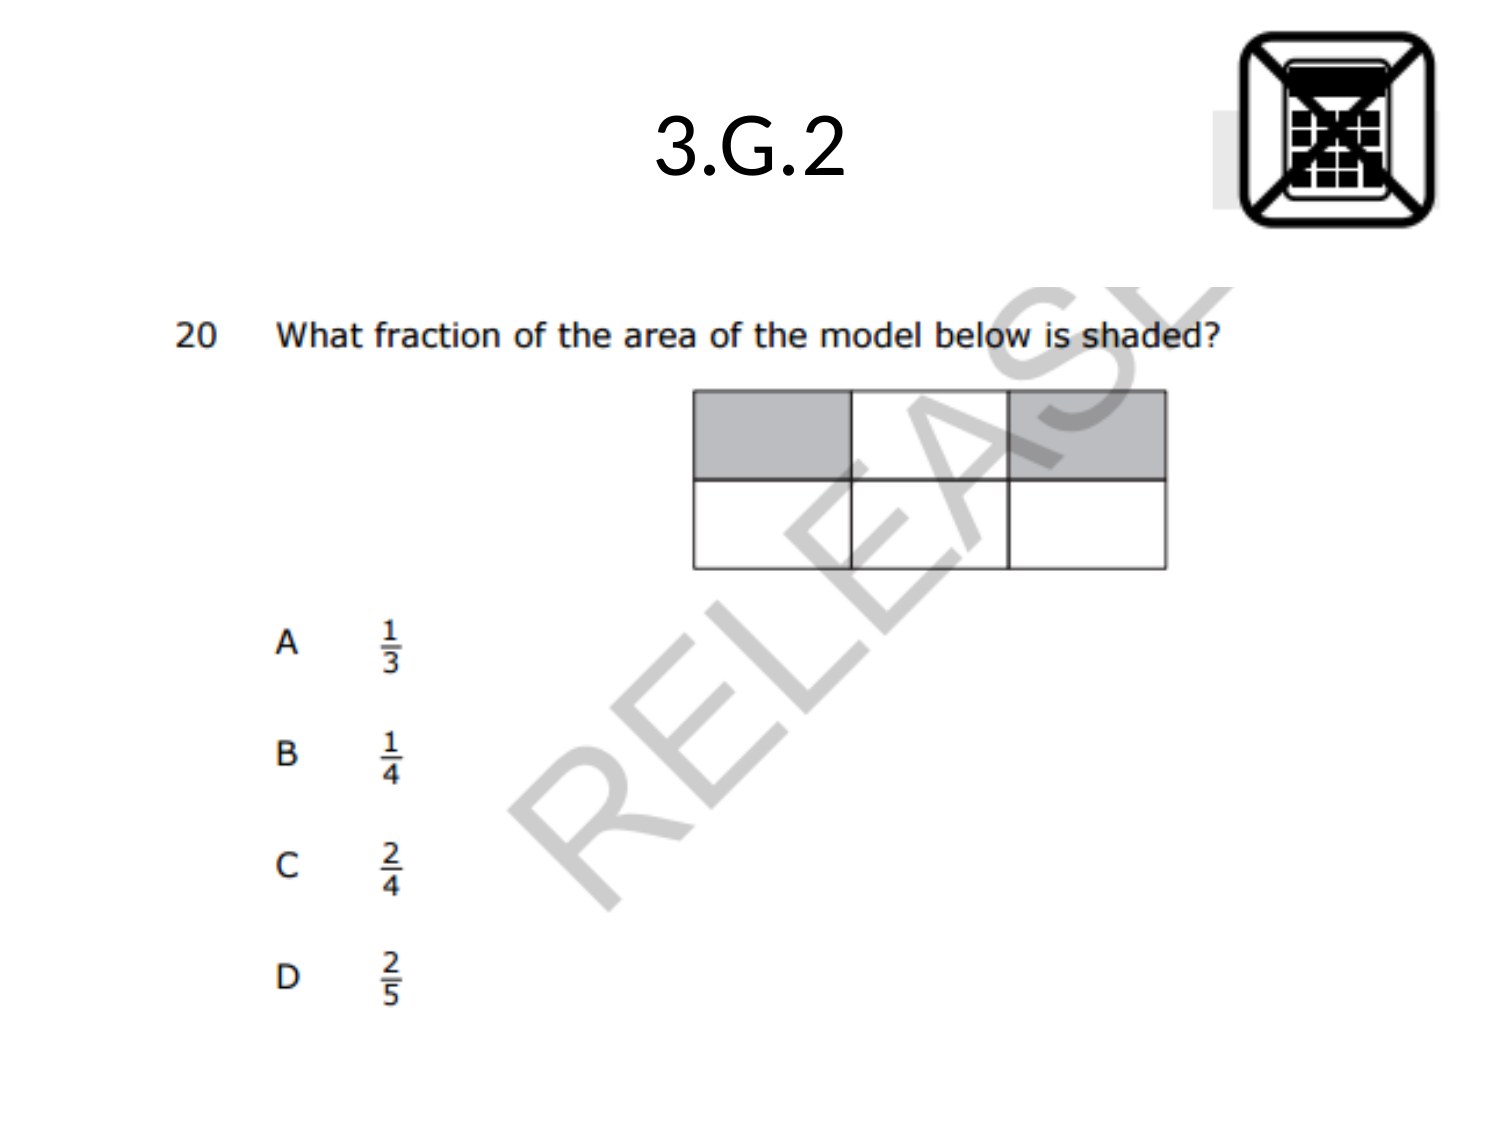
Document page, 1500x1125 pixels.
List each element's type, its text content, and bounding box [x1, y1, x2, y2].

picture [1212, 12, 1474, 261]
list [99, 287, 1313, 1053]
title 3.G.2 [75, 45, 1207, 233]
